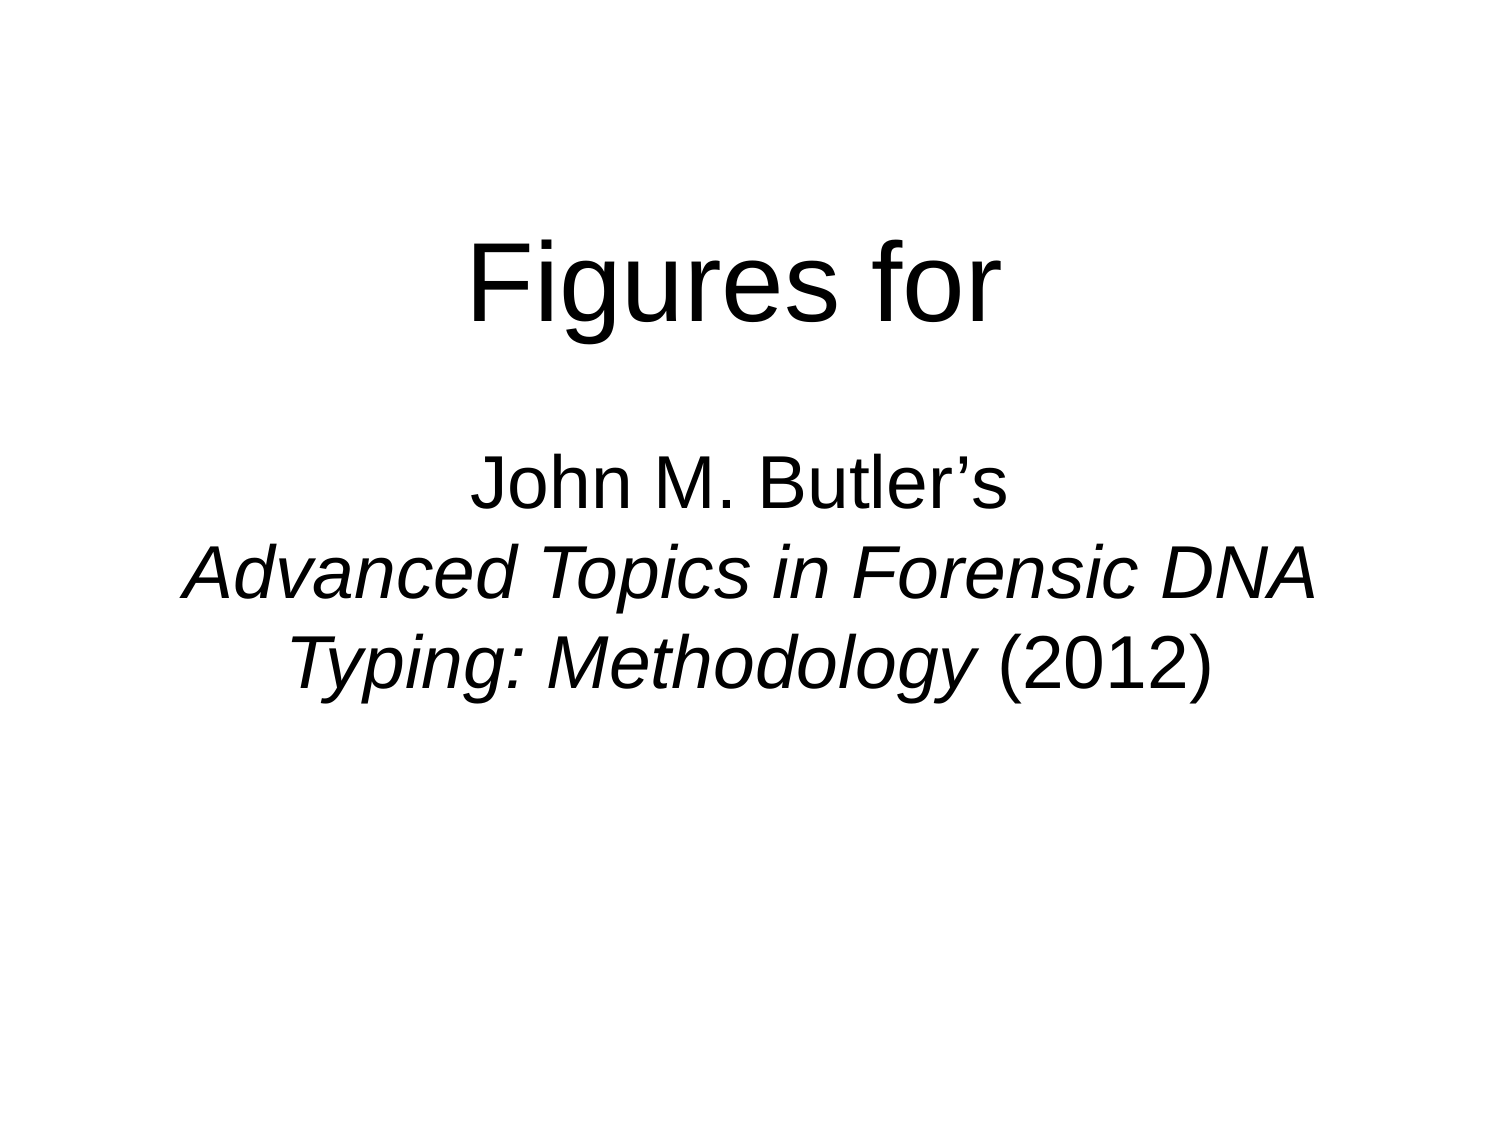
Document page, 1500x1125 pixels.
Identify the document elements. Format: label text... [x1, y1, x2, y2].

title Figures for John M. Butler’s Advanced Topics in Forensic DNA Typing: Methodology (2012) [112, 124, 1388, 788]
